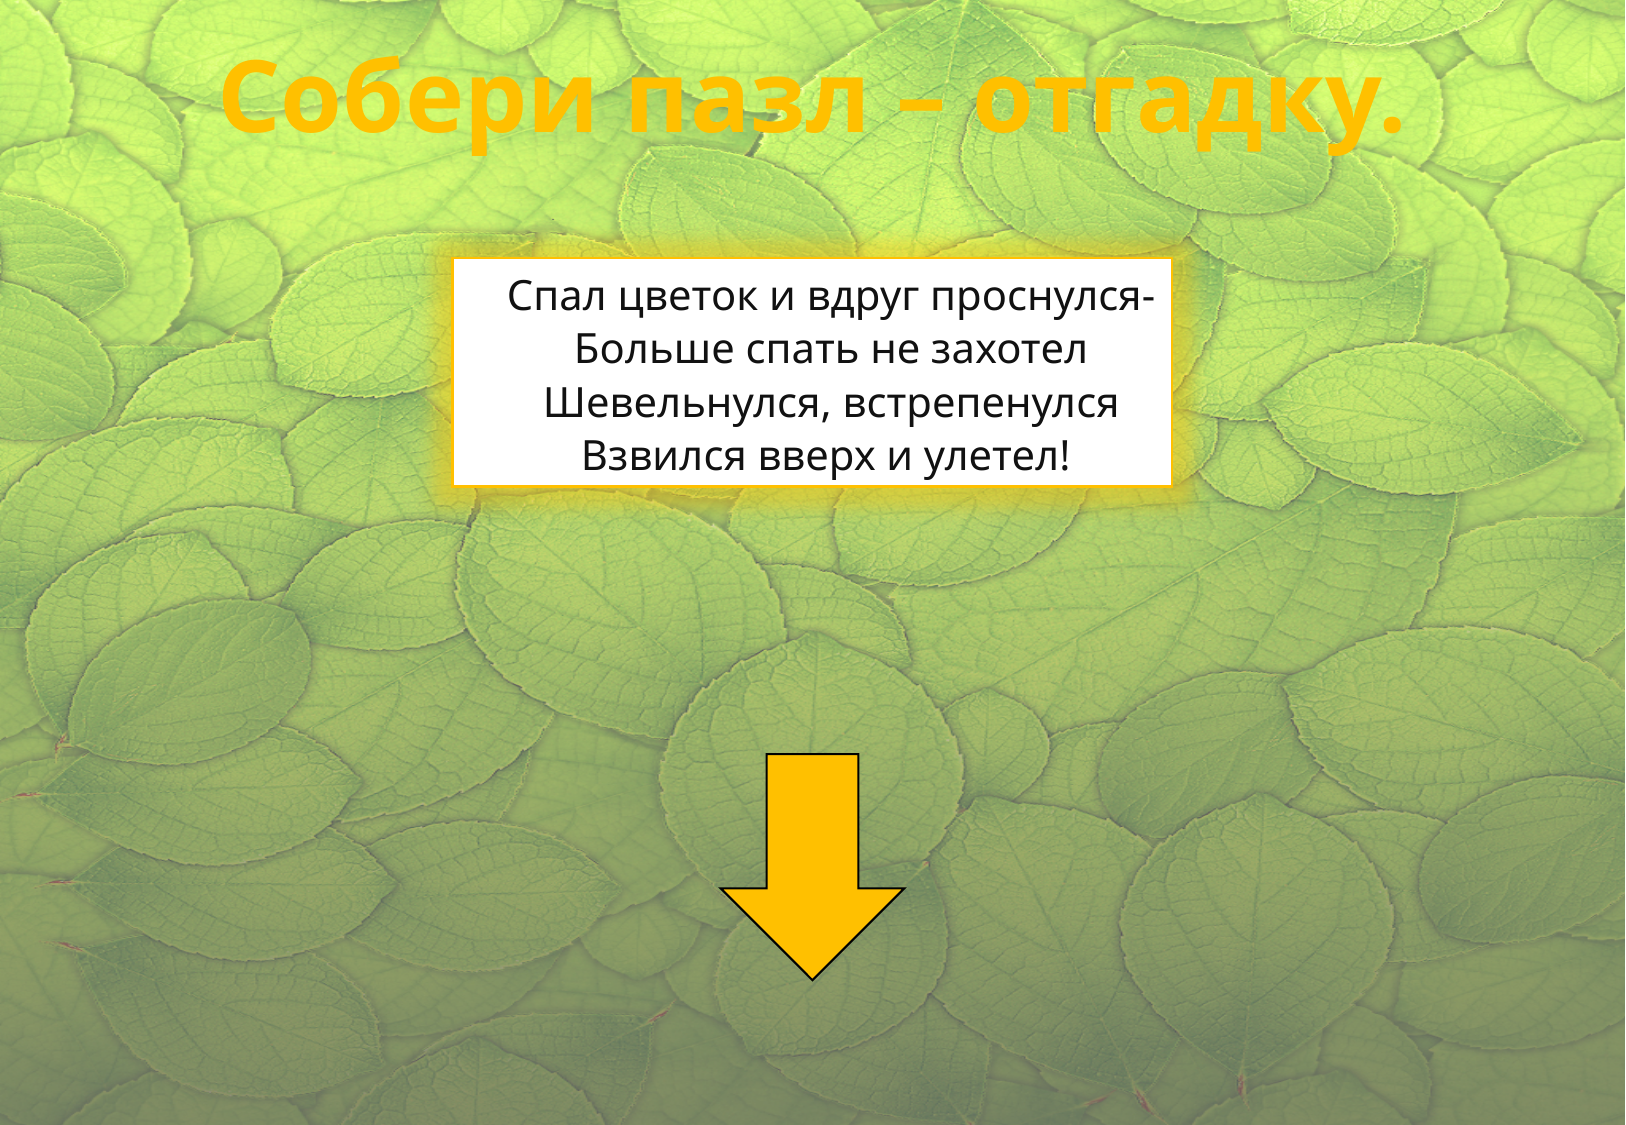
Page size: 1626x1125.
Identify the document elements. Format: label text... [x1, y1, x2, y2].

text_box Спал цветок и вдруг проснулся- Больше спать не захотел Шевельнулся, встрепенулся Взвился вверх и улетел! [451, 257, 1173, 488]
text_box [718, 753, 907, 982]
text_box Собери пазл – отгадку. [111, 25, 1514, 161]
